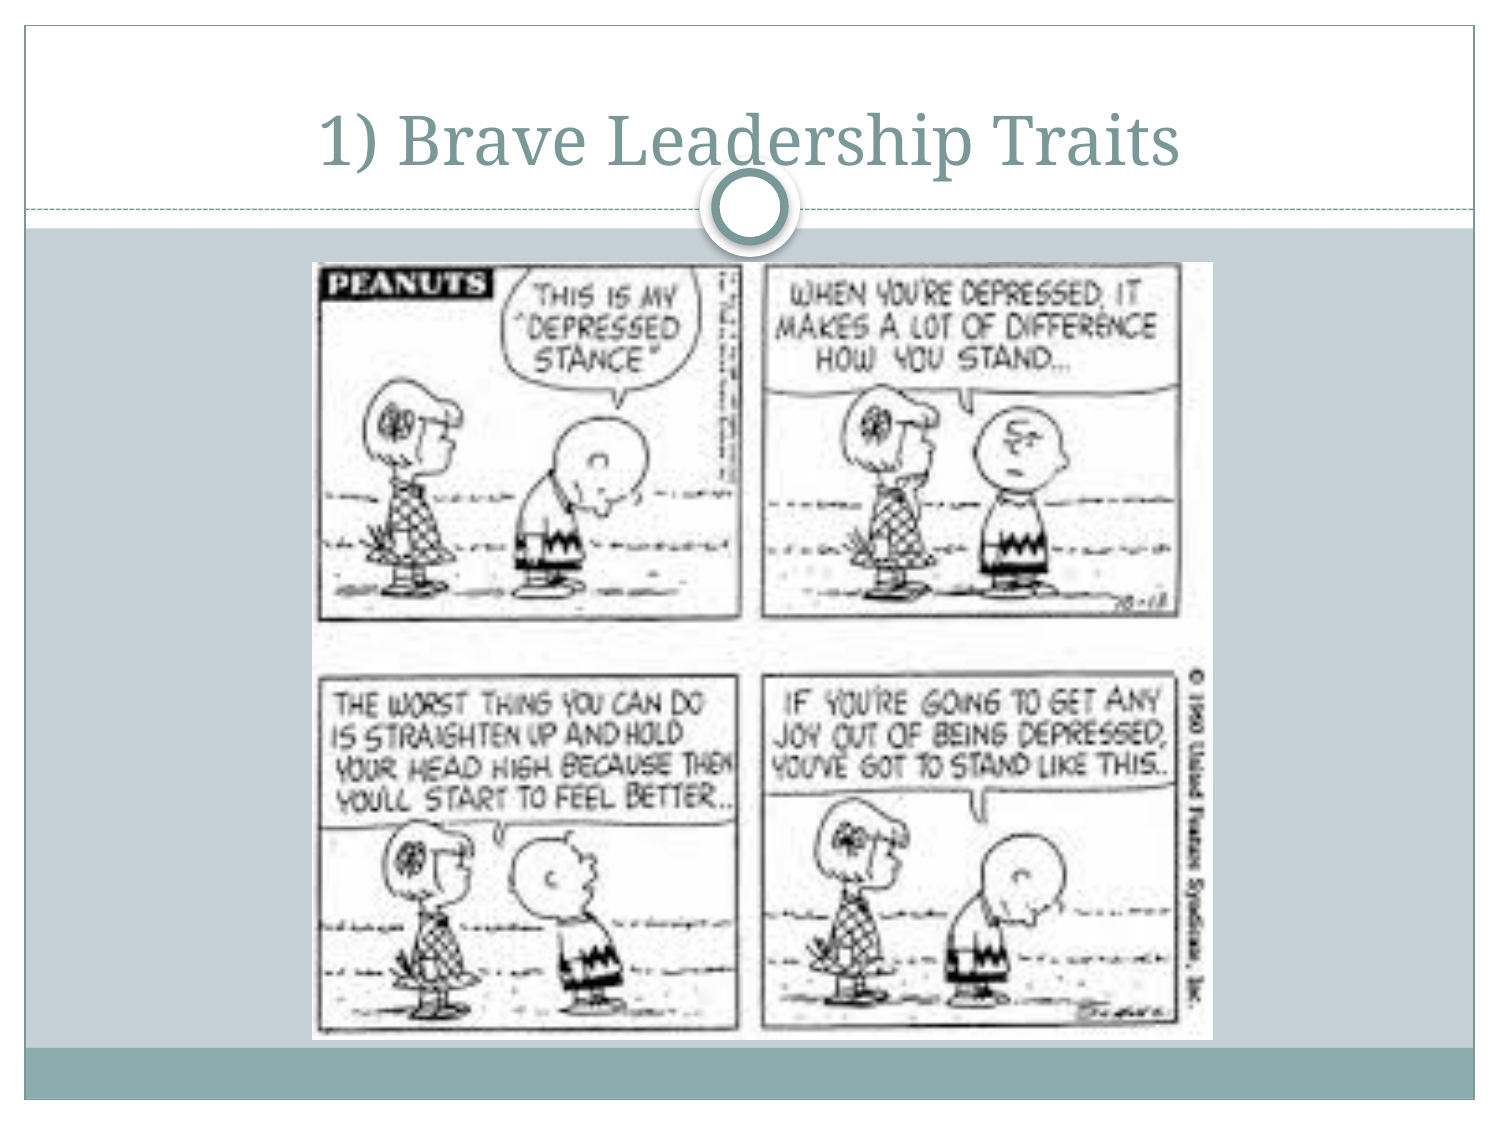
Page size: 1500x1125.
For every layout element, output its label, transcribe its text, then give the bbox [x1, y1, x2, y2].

title 1) Brave Leadership Traits [50, 62, 1450, 187]
picture [312, 262, 1213, 1040]
